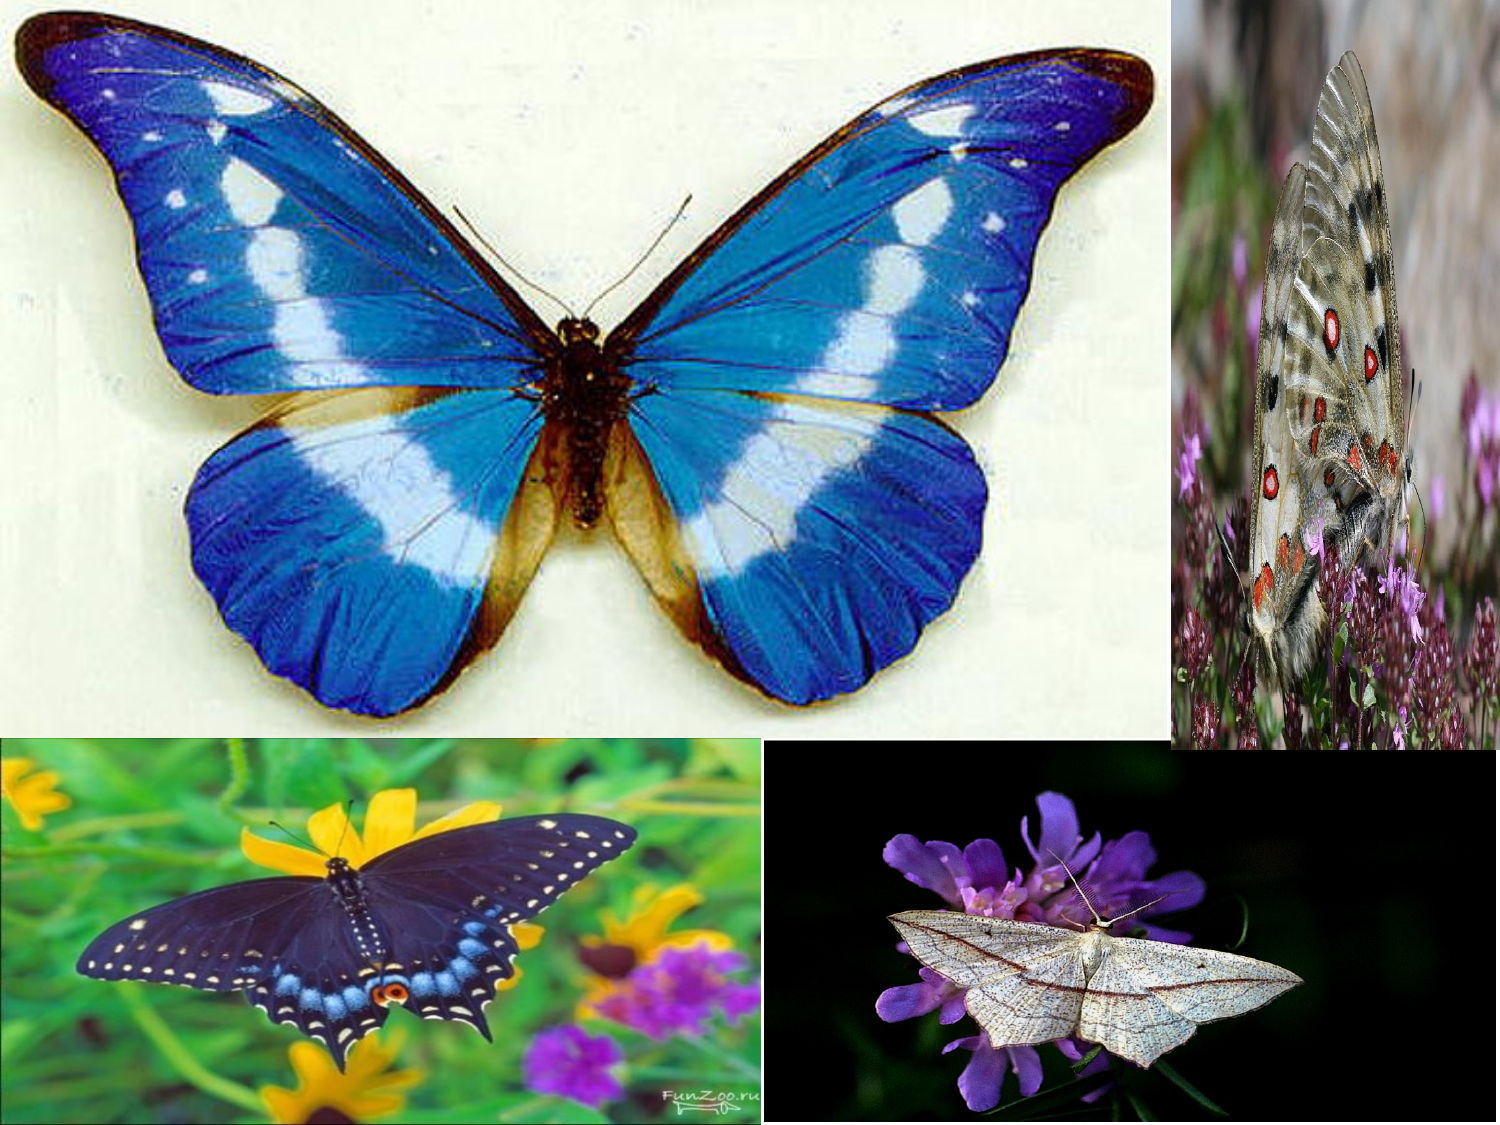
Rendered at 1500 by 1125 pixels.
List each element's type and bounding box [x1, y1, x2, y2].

list [0, 0, 1167, 736]
picture [0, 0, 1500, 1125]
